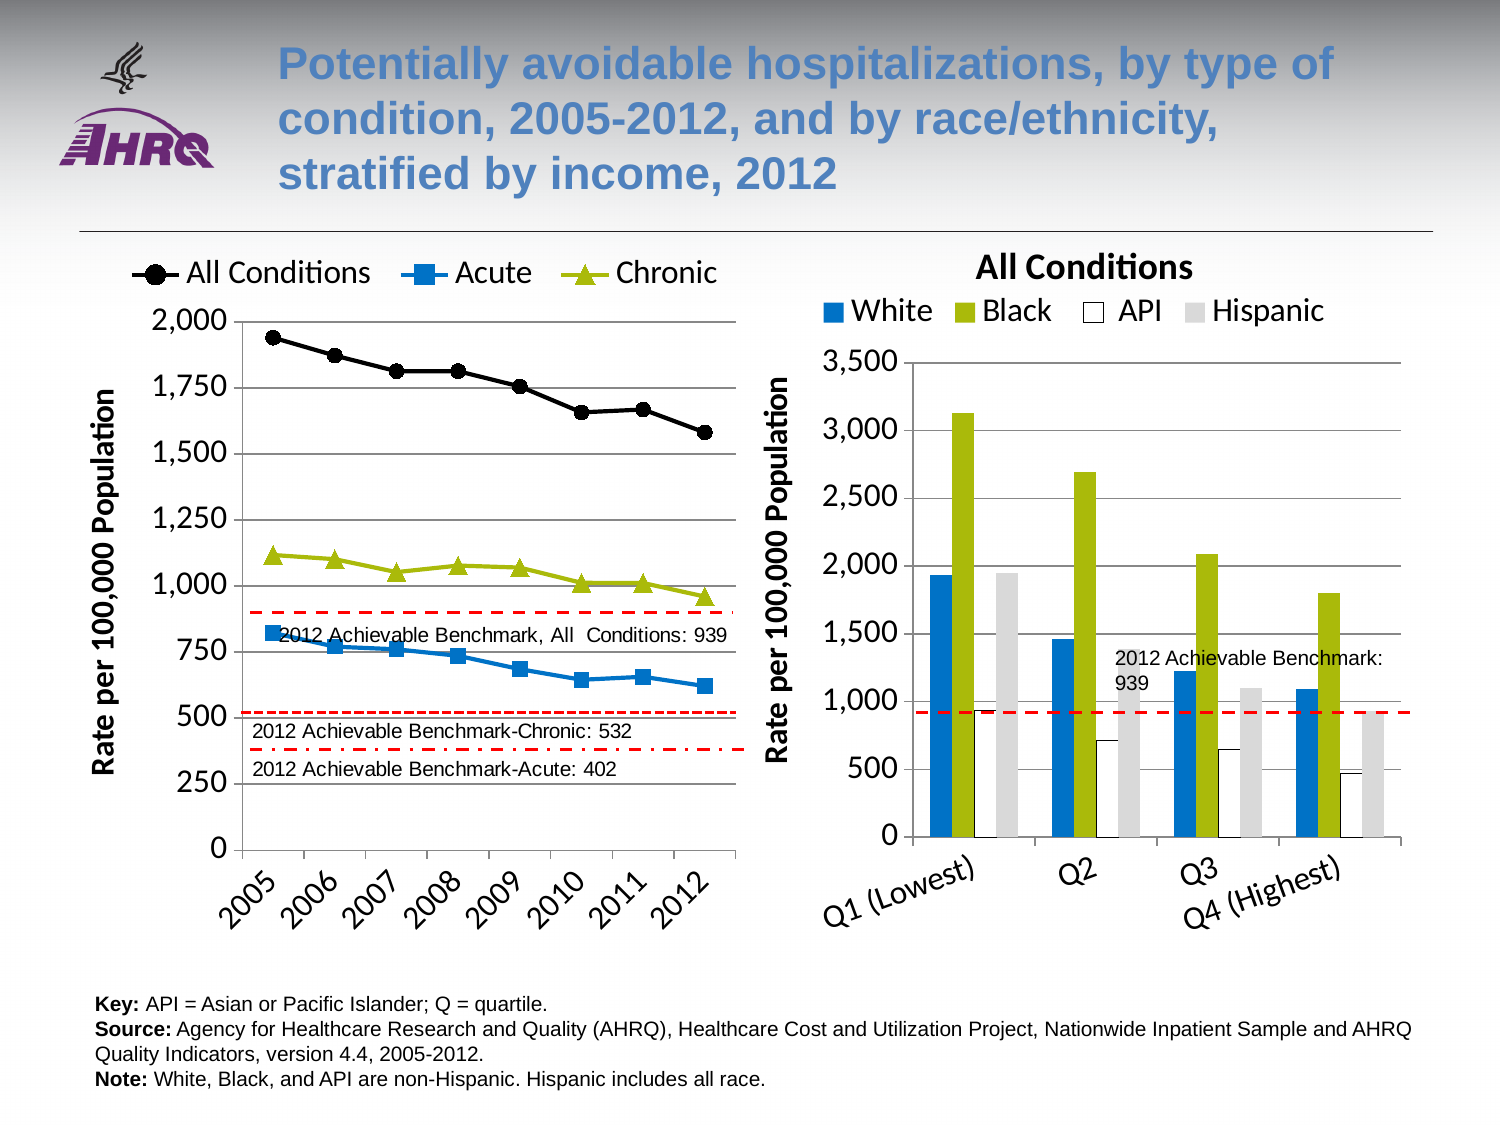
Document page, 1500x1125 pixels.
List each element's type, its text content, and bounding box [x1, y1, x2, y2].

picture [0, 0, 1500, 1125]
text_box Key: API = Asian or Pacific Islander; Q = quartile. Source: Agency for Healthcare Research and Quality (AHRQ), Healthcare Cost and Utilization Project, Nationwide Inpatient Sample and AHRQ Quality Indicators, version 4.4, 2005-2012. Note: White, Black, and API are non-Hispanic. Hispanic includes all race. [80, 983, 1443, 1124]
title Potentially avoidable hospitalizations, by type of condition, 2005-2012, and by race/ethnicity, stratified by income, 2012 [262, 45, 1425, 188]
chart [76, 237, 1413, 961]
